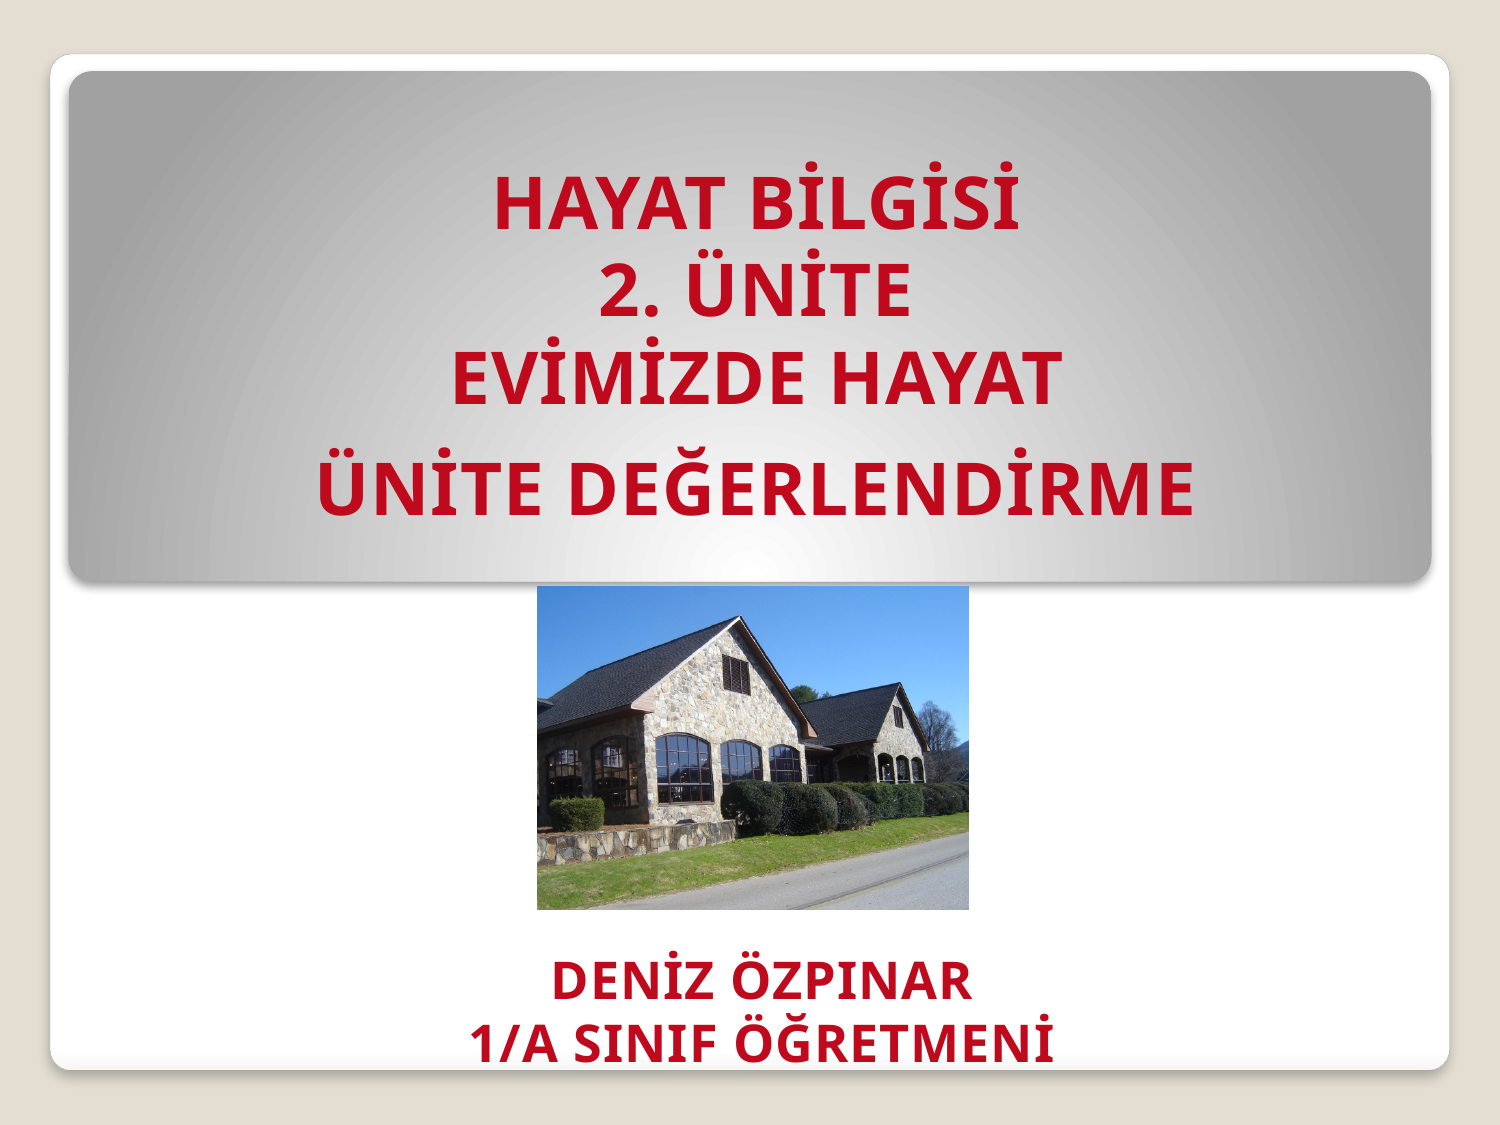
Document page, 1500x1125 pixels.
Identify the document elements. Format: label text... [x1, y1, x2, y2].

text_box HAYAT BİLGİSİ 2. ÜNİTE EVİMİZDE HAYAT [434, 148, 1080, 427]
text_box ÜNİTE DEĞERLENDİRME [123, 435, 1388, 538]
picture [537, 585, 969, 910]
text_box DENİZ ÖZPINAR 1/A SINIF ÖĞRETMENİ [453, 940, 1071, 1081]
